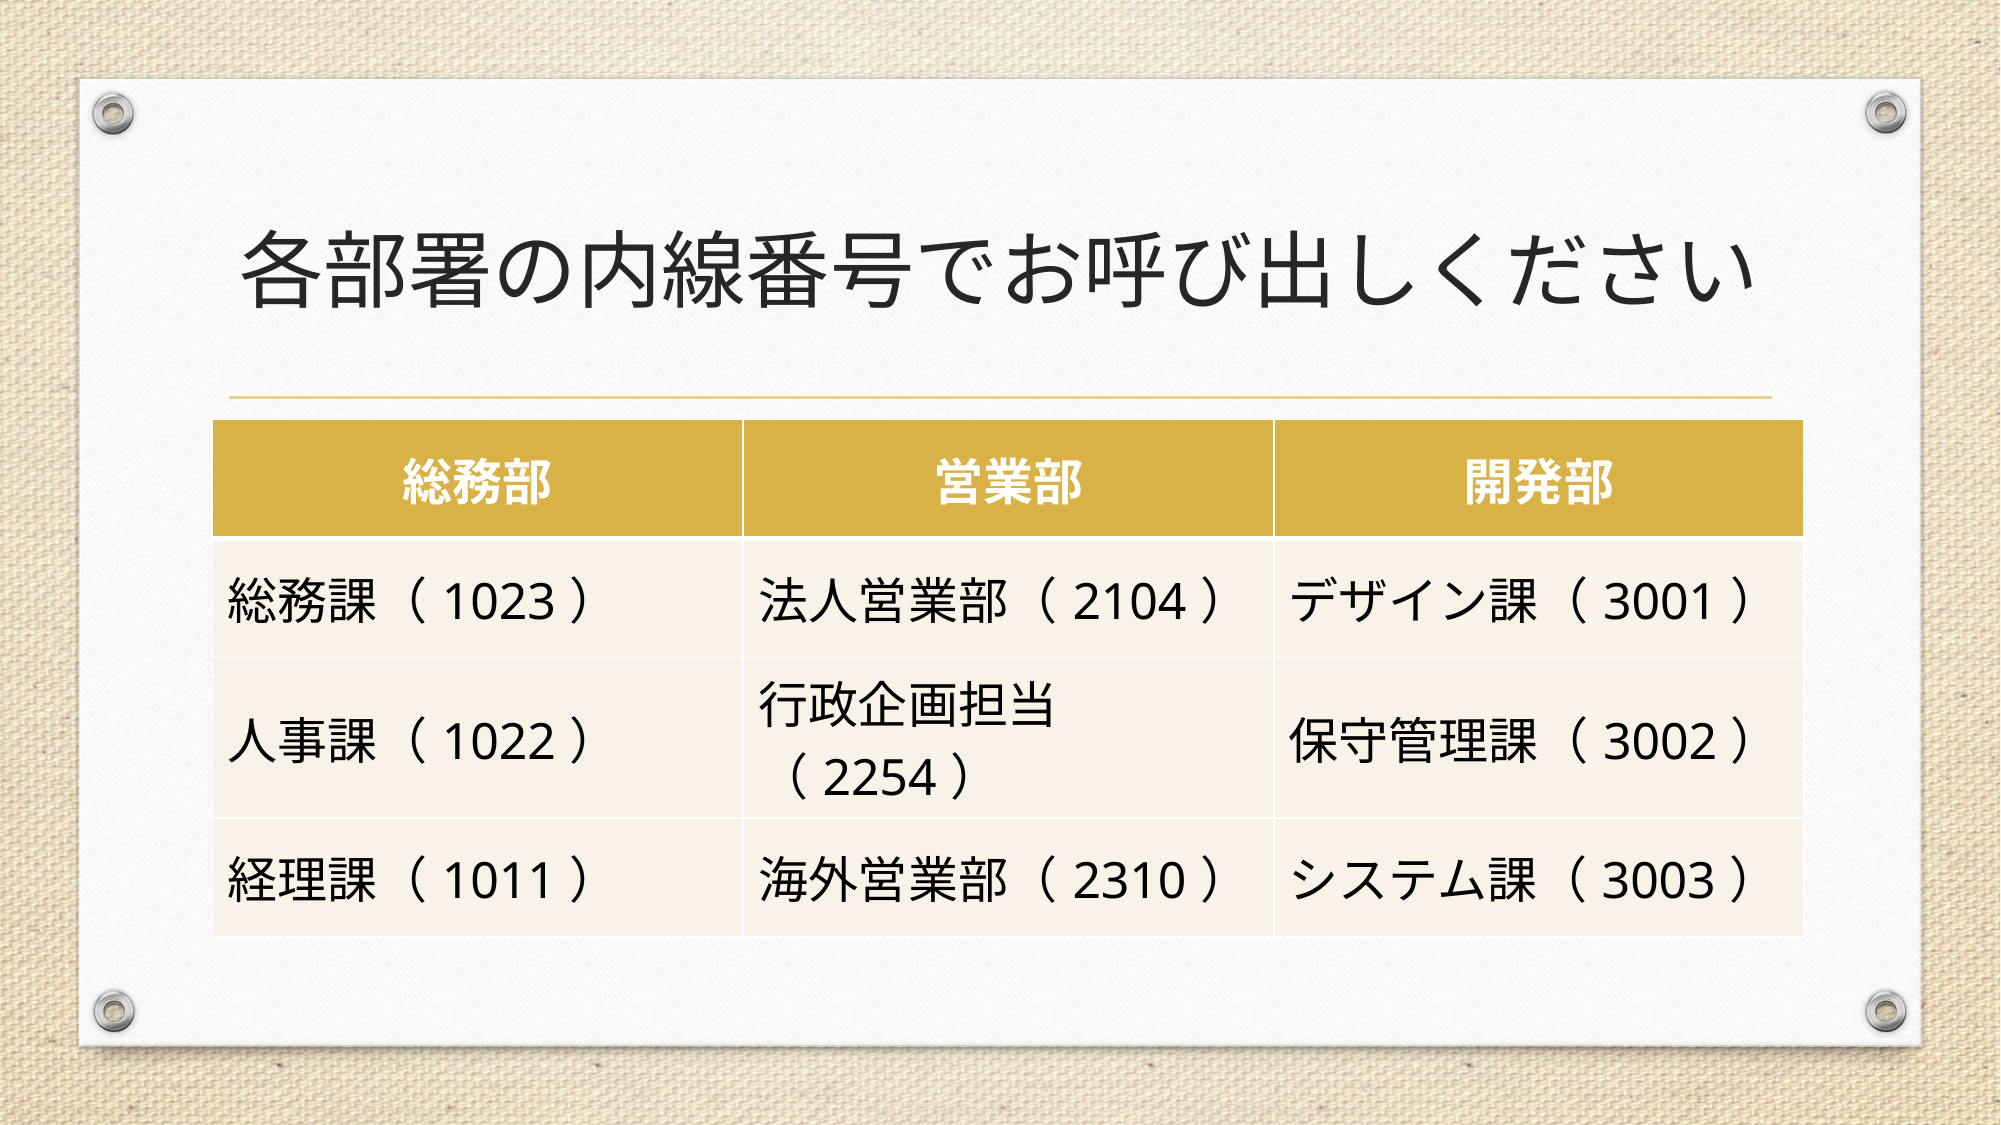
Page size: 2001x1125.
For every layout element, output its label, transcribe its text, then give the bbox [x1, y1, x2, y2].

table_cell 行政企画担当（2254） [744, 658, 1273, 817]
table_cell システム課（3003） [1275, 819, 1803, 936]
title 各部署の内線番号でお呼び出しください [212, 161, 1788, 375]
table_cell 人事課（1022） [213, 658, 742, 817]
table_cell 海外営業部（2310） [744, 819, 1273, 936]
table_cell 法人営業部（2104） [744, 541, 1273, 657]
table_header 総務部 [213, 420, 742, 536]
picture [0, 0, 2001, 1125]
table_cell 経理課（1011） [213, 819, 742, 936]
table_header 営業部 [744, 420, 1273, 536]
table_cell デザイン課（3001） [1275, 541, 1803, 657]
table_cell 保守管理課（3002） [1275, 658, 1803, 817]
table_header 開発部 [1275, 420, 1803, 536]
table_cell 総務課（1023） [213, 541, 742, 657]
